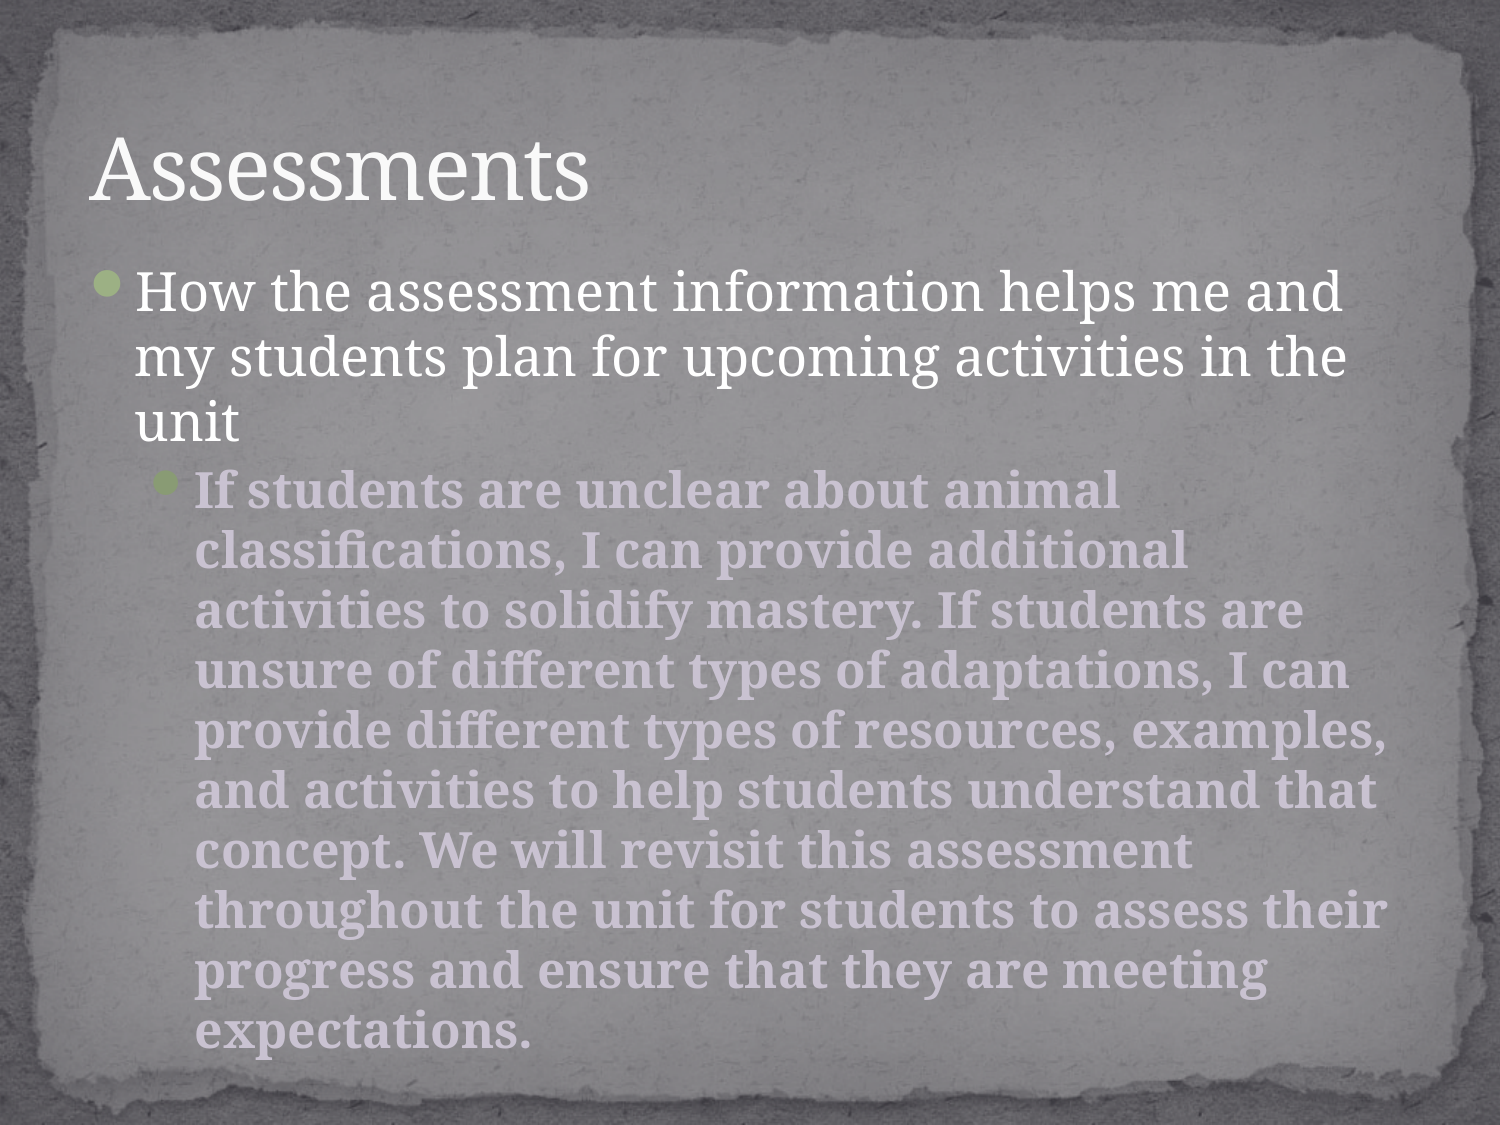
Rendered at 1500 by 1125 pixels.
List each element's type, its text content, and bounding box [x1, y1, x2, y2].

title Assessments [74, 24, 1425, 225]
list How the assessment information helps me and my students plan for upcoming activities in the unit If students are unclear about animal classifications, I can provide additional activities to solidify mastery. If students are unsure of different types of adaptations, I can provide different types of resources, examples, and activities to help students understand that concept. We will revisit this assessment throughout the unit for students to assess their progress and ensure that they are meeting expectations. [75, 249, 1425, 1000]
